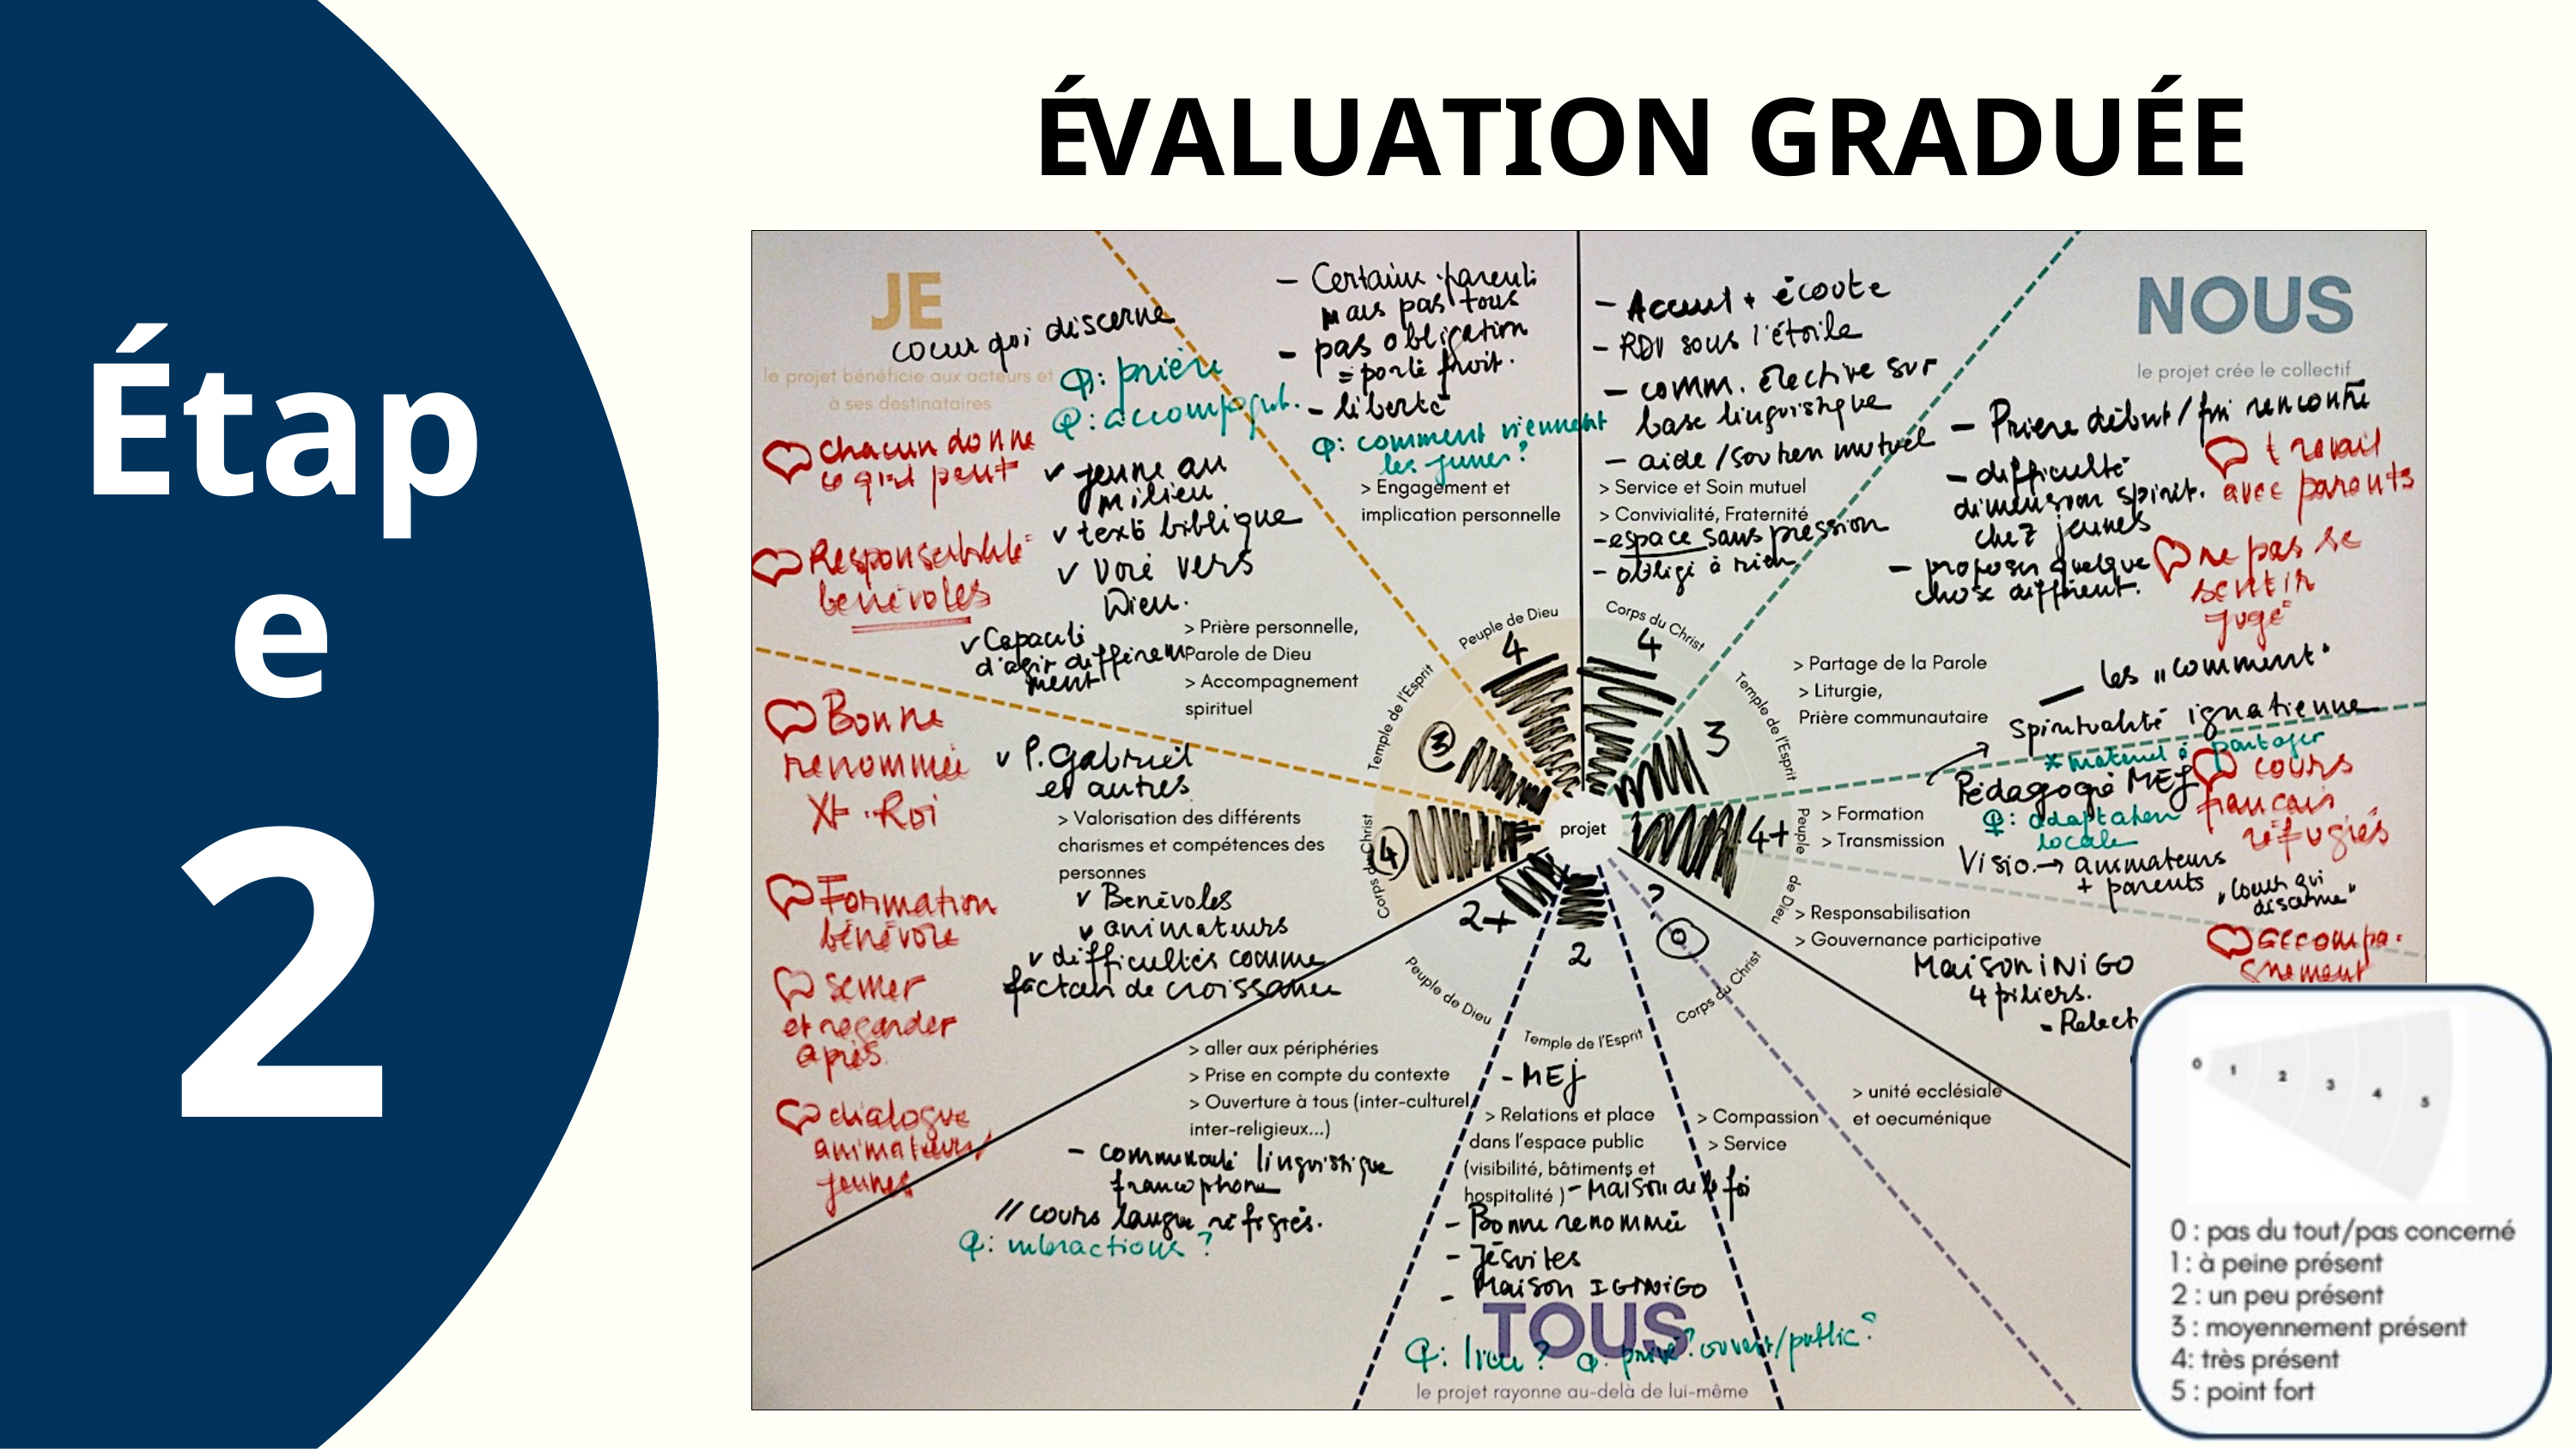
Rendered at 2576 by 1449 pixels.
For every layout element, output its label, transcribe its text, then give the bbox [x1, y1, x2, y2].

text_box ÉVALUATION GRADUÉE [1030, 66, 2250, 197]
picture [750, 230, 2553, 1443]
title Étape 2 [24, 327, 539, 1197]
